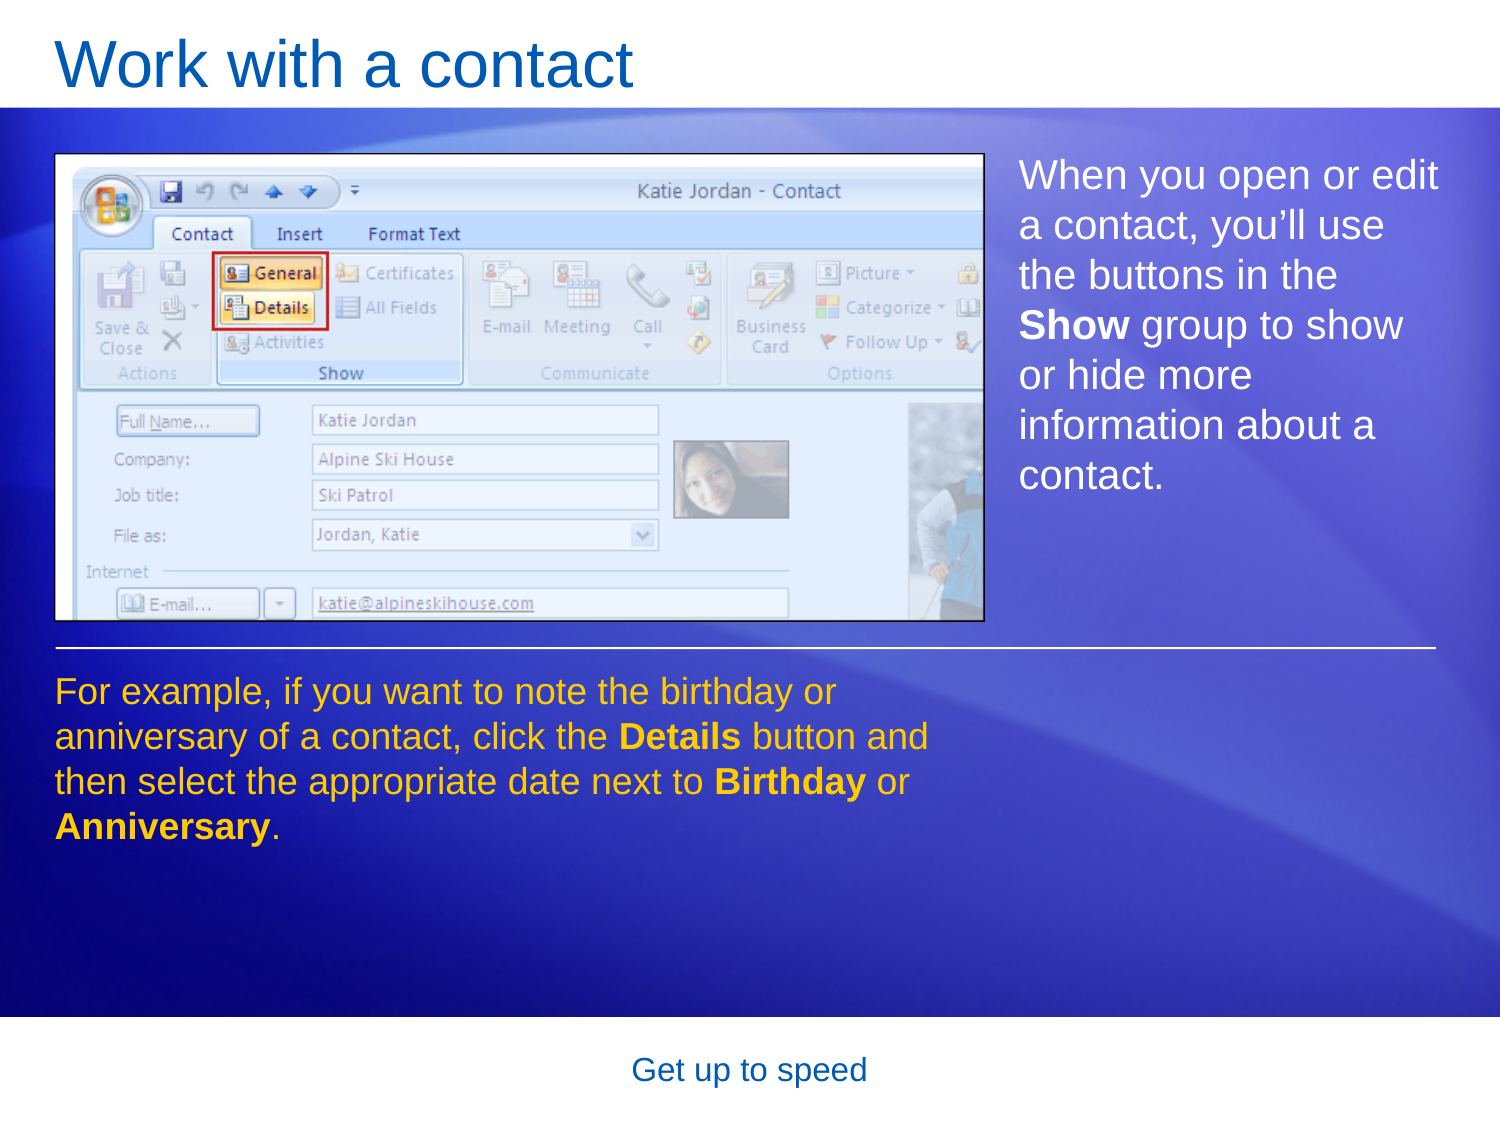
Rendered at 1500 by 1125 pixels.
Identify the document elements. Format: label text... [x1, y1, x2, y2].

picture [0, 108, 1500, 1017]
text_box When you open or edit a contact, you’ll use the buttons in the Show group to show or hide more information about a contact. [1003, 140, 1454, 594]
footer Get up to speed [445, 1016, 1055, 1096]
title Work with a contact [39, 10, 1500, 112]
text_box For example, if you want to note the birthday or anniversary of a contact, click the Details button and then select the appropriate date next to Birthday or Anniversary. [39, 659, 1014, 898]
